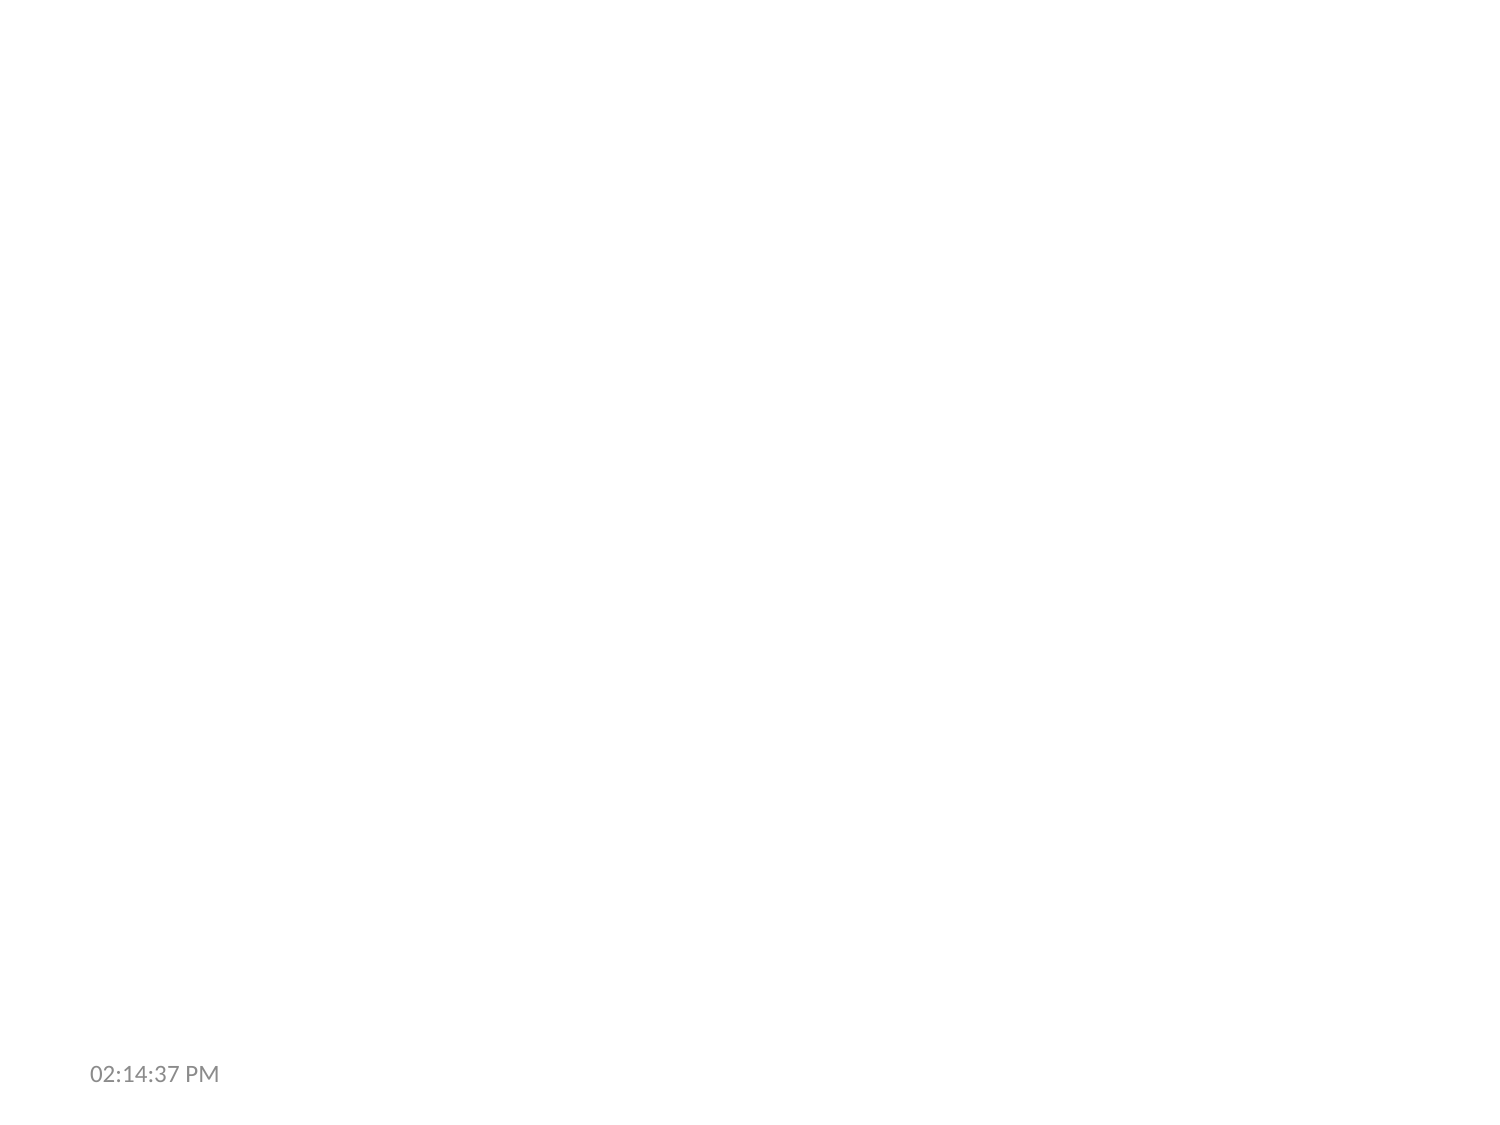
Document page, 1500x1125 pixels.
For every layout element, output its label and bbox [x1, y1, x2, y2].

slide_number [75, 1042, 425, 1103]
